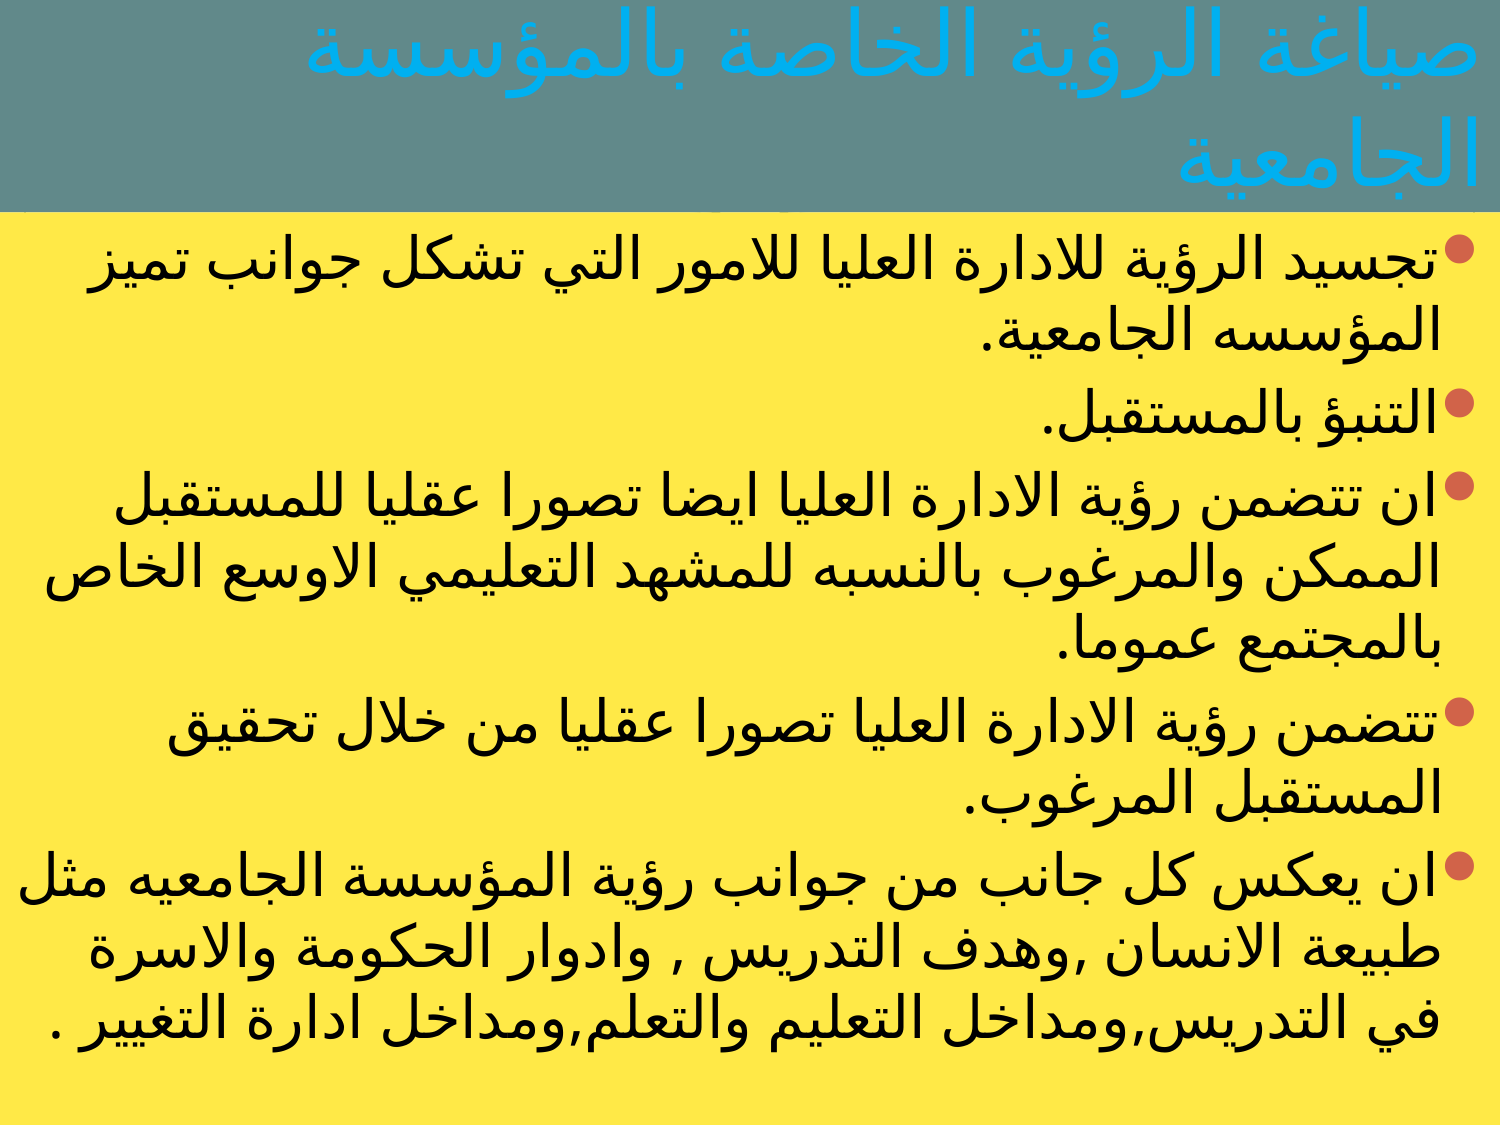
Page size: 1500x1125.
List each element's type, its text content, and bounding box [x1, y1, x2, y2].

list تجسيد الرؤية للادارة العليا للامور التي تشكل جوانب تميز المؤسسه الجامعية. التنبؤ بالمستقبل. ان تتضمن رؤية الادارة العليا ايضا تصورا عقليا للمستقبل الممكن والمرغوب بالنسبه للمشهد التعليمي الاوسع الخاص بالمجتمع عموما. تتضمن رؤية الادارة العليا تصورا عقليا من خلال تحقيق المستقبل المرغوب. ان يعكس كل جانب من جوانب رؤية المؤسسة الجامعيه مثل طبيعة الانسان ,وهدف التدريس , وادوار الحكومة والاسرة في التدريس,ومداخل التعليم والتعلم,ومداخل ادارة التغيير . [0, 212, 1500, 1125]
title الارشادات التي يجب مراعاتها عند صياغة الرؤية الخاصة بالمؤسسة الجامعية [0, 0, 1500, 212]
